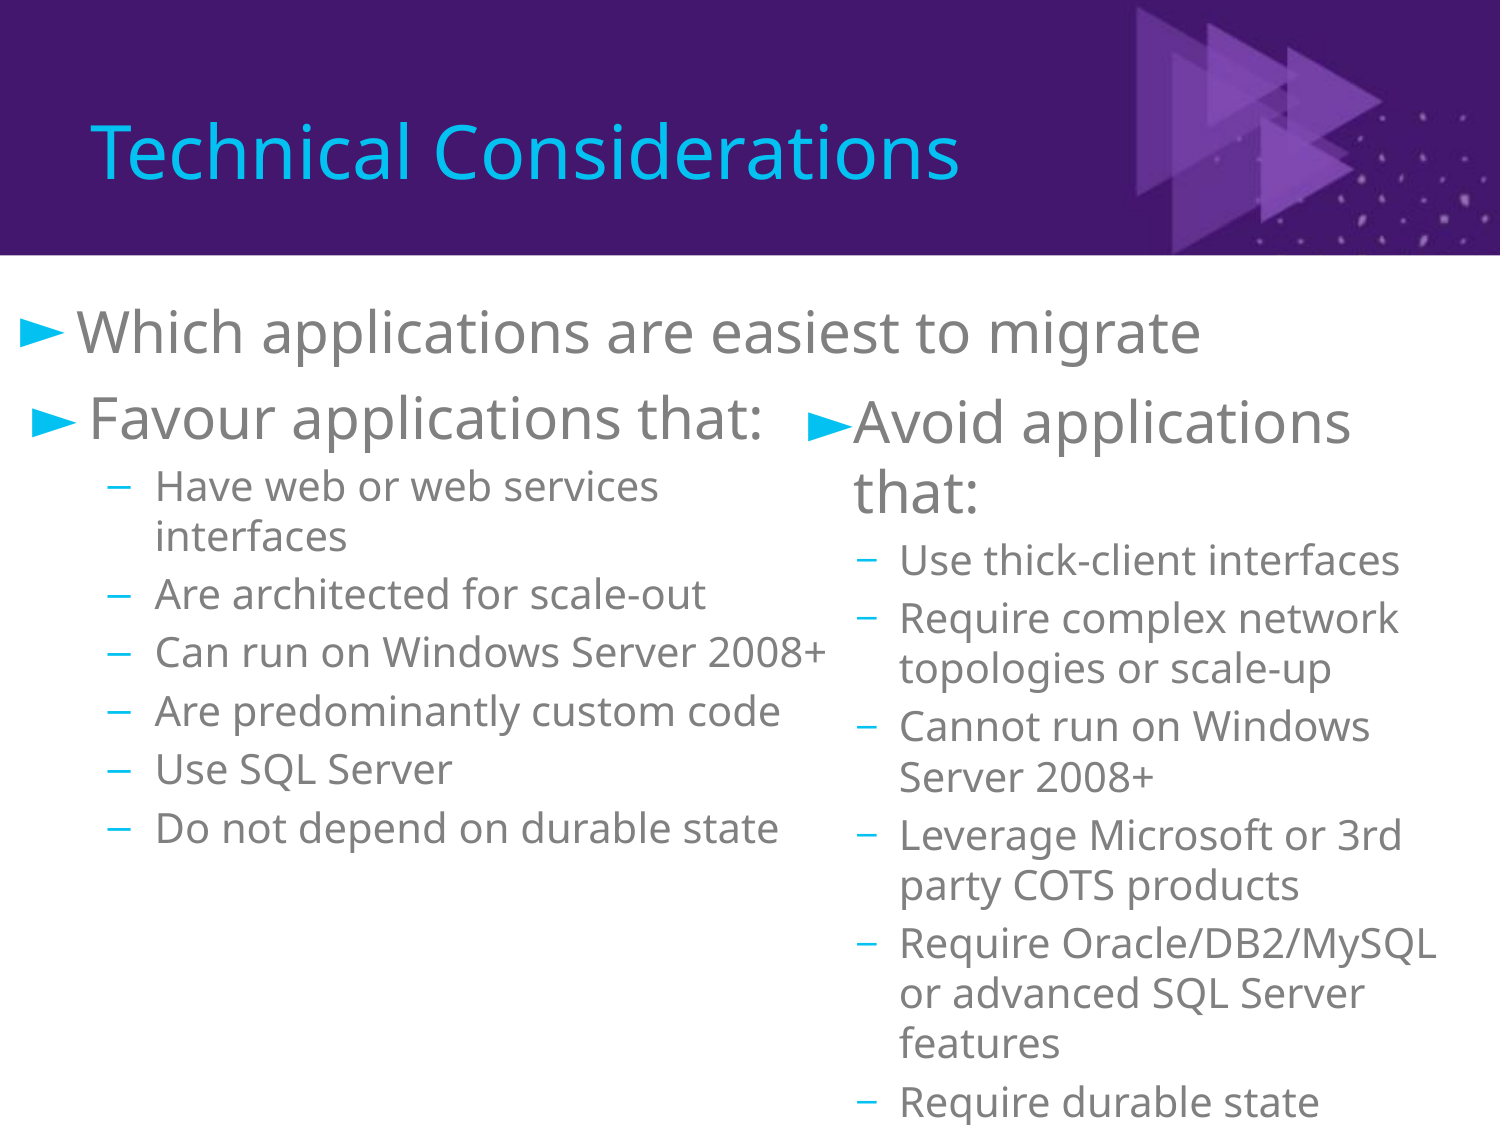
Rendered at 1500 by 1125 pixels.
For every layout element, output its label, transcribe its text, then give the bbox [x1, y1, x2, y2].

text_box Avoid applications that: Use thick-client interfaces Require complex network topologies or scale-up Cannot run on Windows Server 2008+ Leverage Microsoft or 3rd party COTS products Require Oracle/DB2/MySQL or advanced SQL Server features Require durable state outside of databases [809, 385, 1471, 1125]
picture [0, 0, 1500, 255]
title Technical Considerations [75, 56, 1425, 244]
list Which applications are easiest to migrate? [5, 278, 1377, 362]
list Favour applications that: Have web or web services interfaces Are architected for scale-out Can run on Windows Server 2008+ Are predominantly custom code Use SQL Server Do not depend on durable state [17, 373, 857, 1005]
